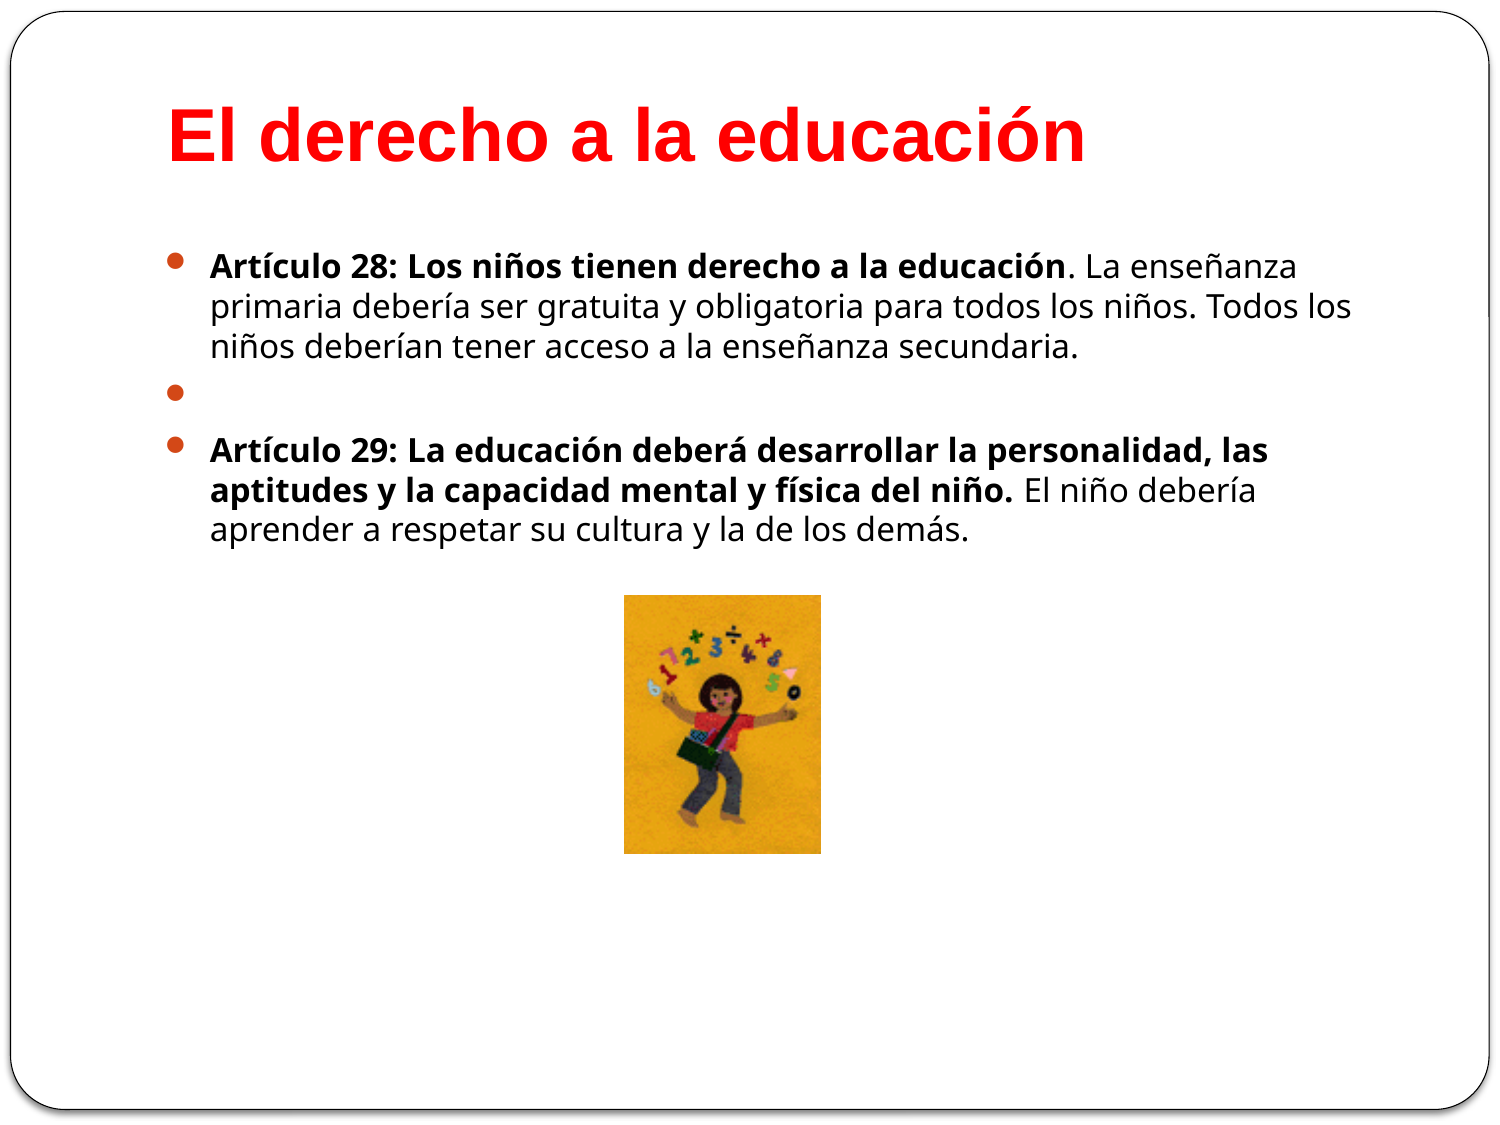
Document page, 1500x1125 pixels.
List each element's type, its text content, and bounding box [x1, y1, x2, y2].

list Artículo 28: Los niños tienen derecho a la educación. La enseñanza primaria debería ser gratuita y obligatoria para todos los niños. Todos los niños deberían tener acceso a la enseñanza secundaria. Artículo 29: La educación deberá desarrollar la personalidad, las aptitudes y la capacidad mental y física del niño. El niño debería aprender a respetar su cultura y la de los demás. [150, 237, 1425, 988]
title El derecho a la educación [152, 93, 1428, 282]
picture [624, 595, 821, 854]
